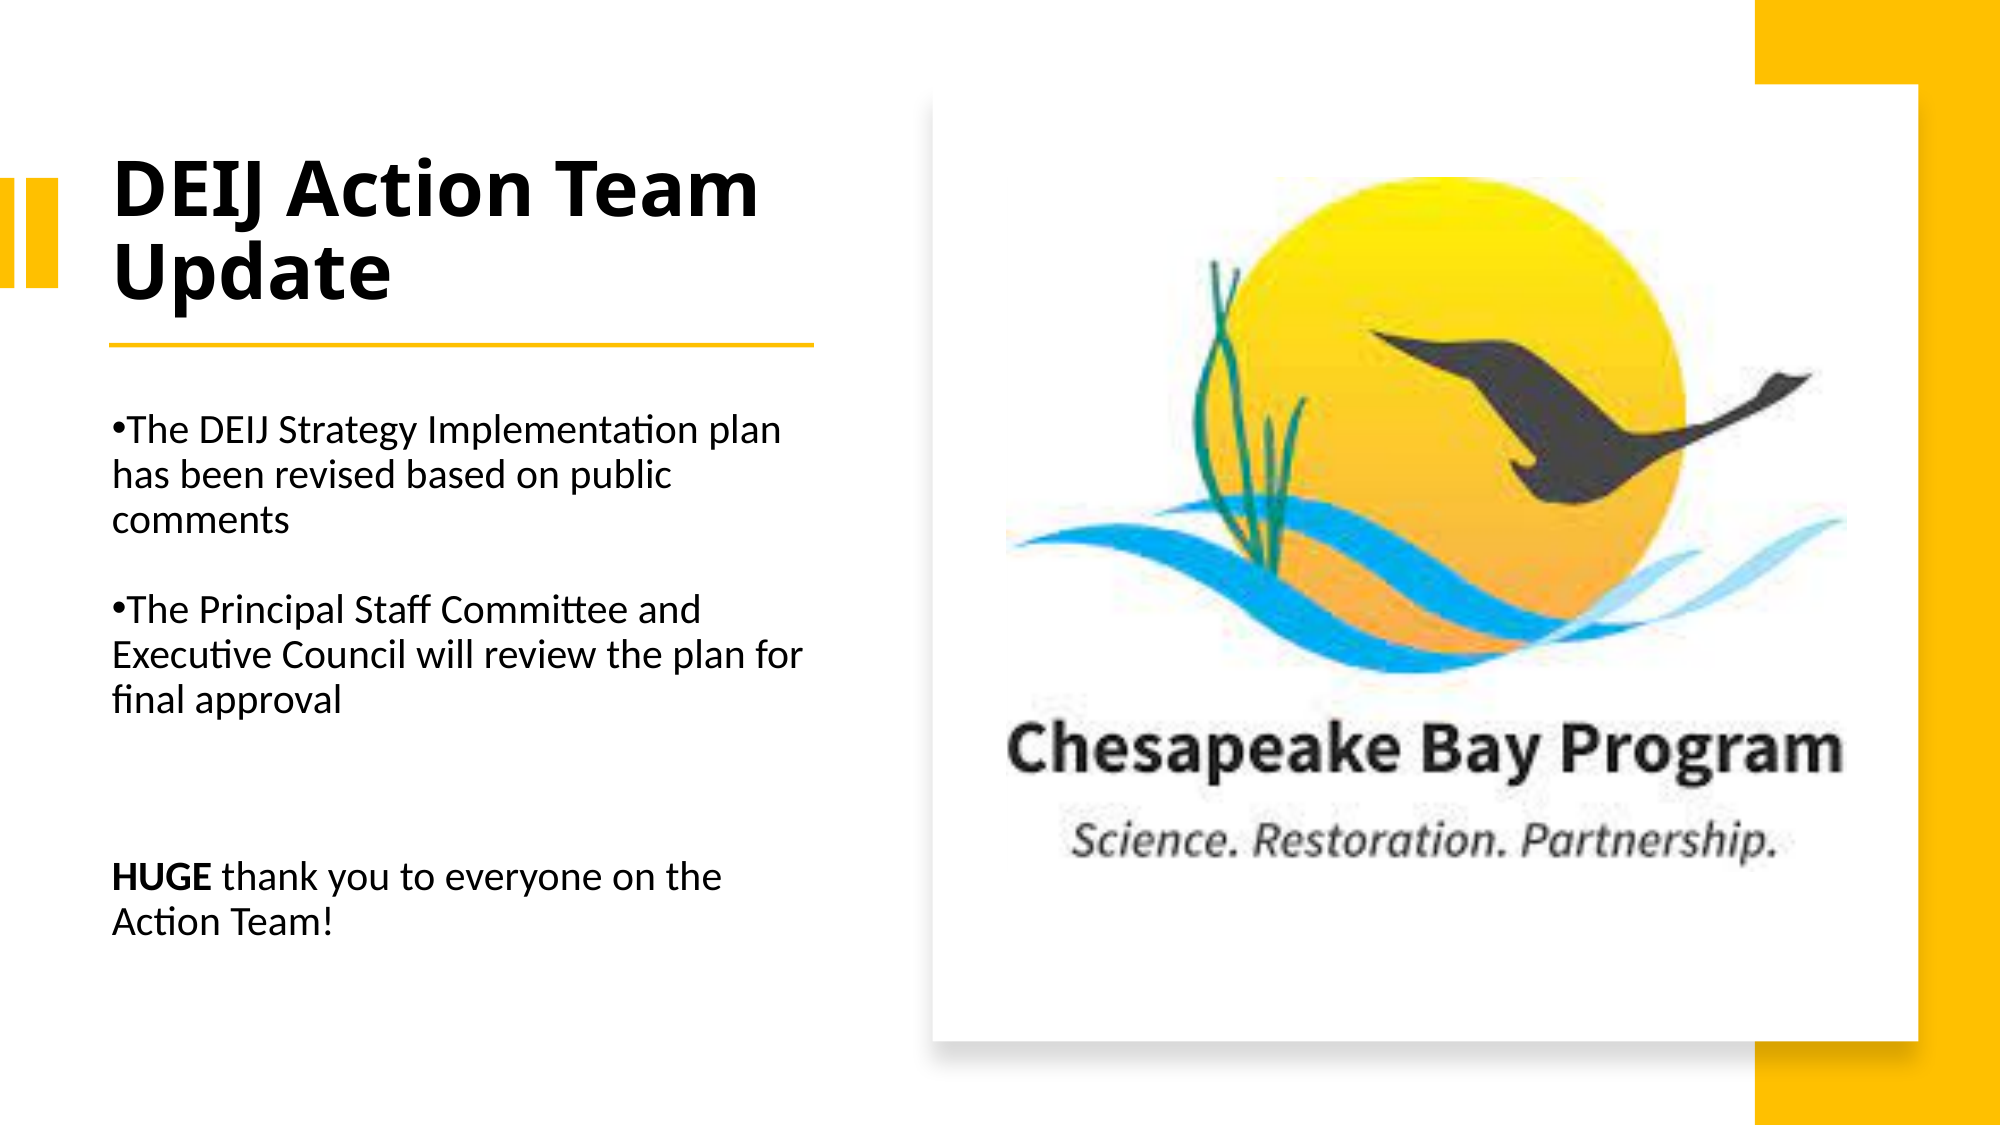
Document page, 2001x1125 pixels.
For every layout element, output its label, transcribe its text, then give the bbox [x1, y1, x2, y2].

text_box [1754, 0, 2000, 1125]
text_box [932, 83, 1919, 1042]
title DEIJ Action Team Update [96, 140, 845, 326]
picture [987, 177, 1864, 872]
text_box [0, 177, 59, 289]
list The DEIJ Strategy Implementation plan has been revised based on public comments The Principal Staff Committee and Executive Council will review the plan for final approval HUGE thank you to everyone on the Action Team! [96, 382, 845, 1036]
text_box [108, 342, 815, 348]
text_box [0, 0, 1754, 1125]
